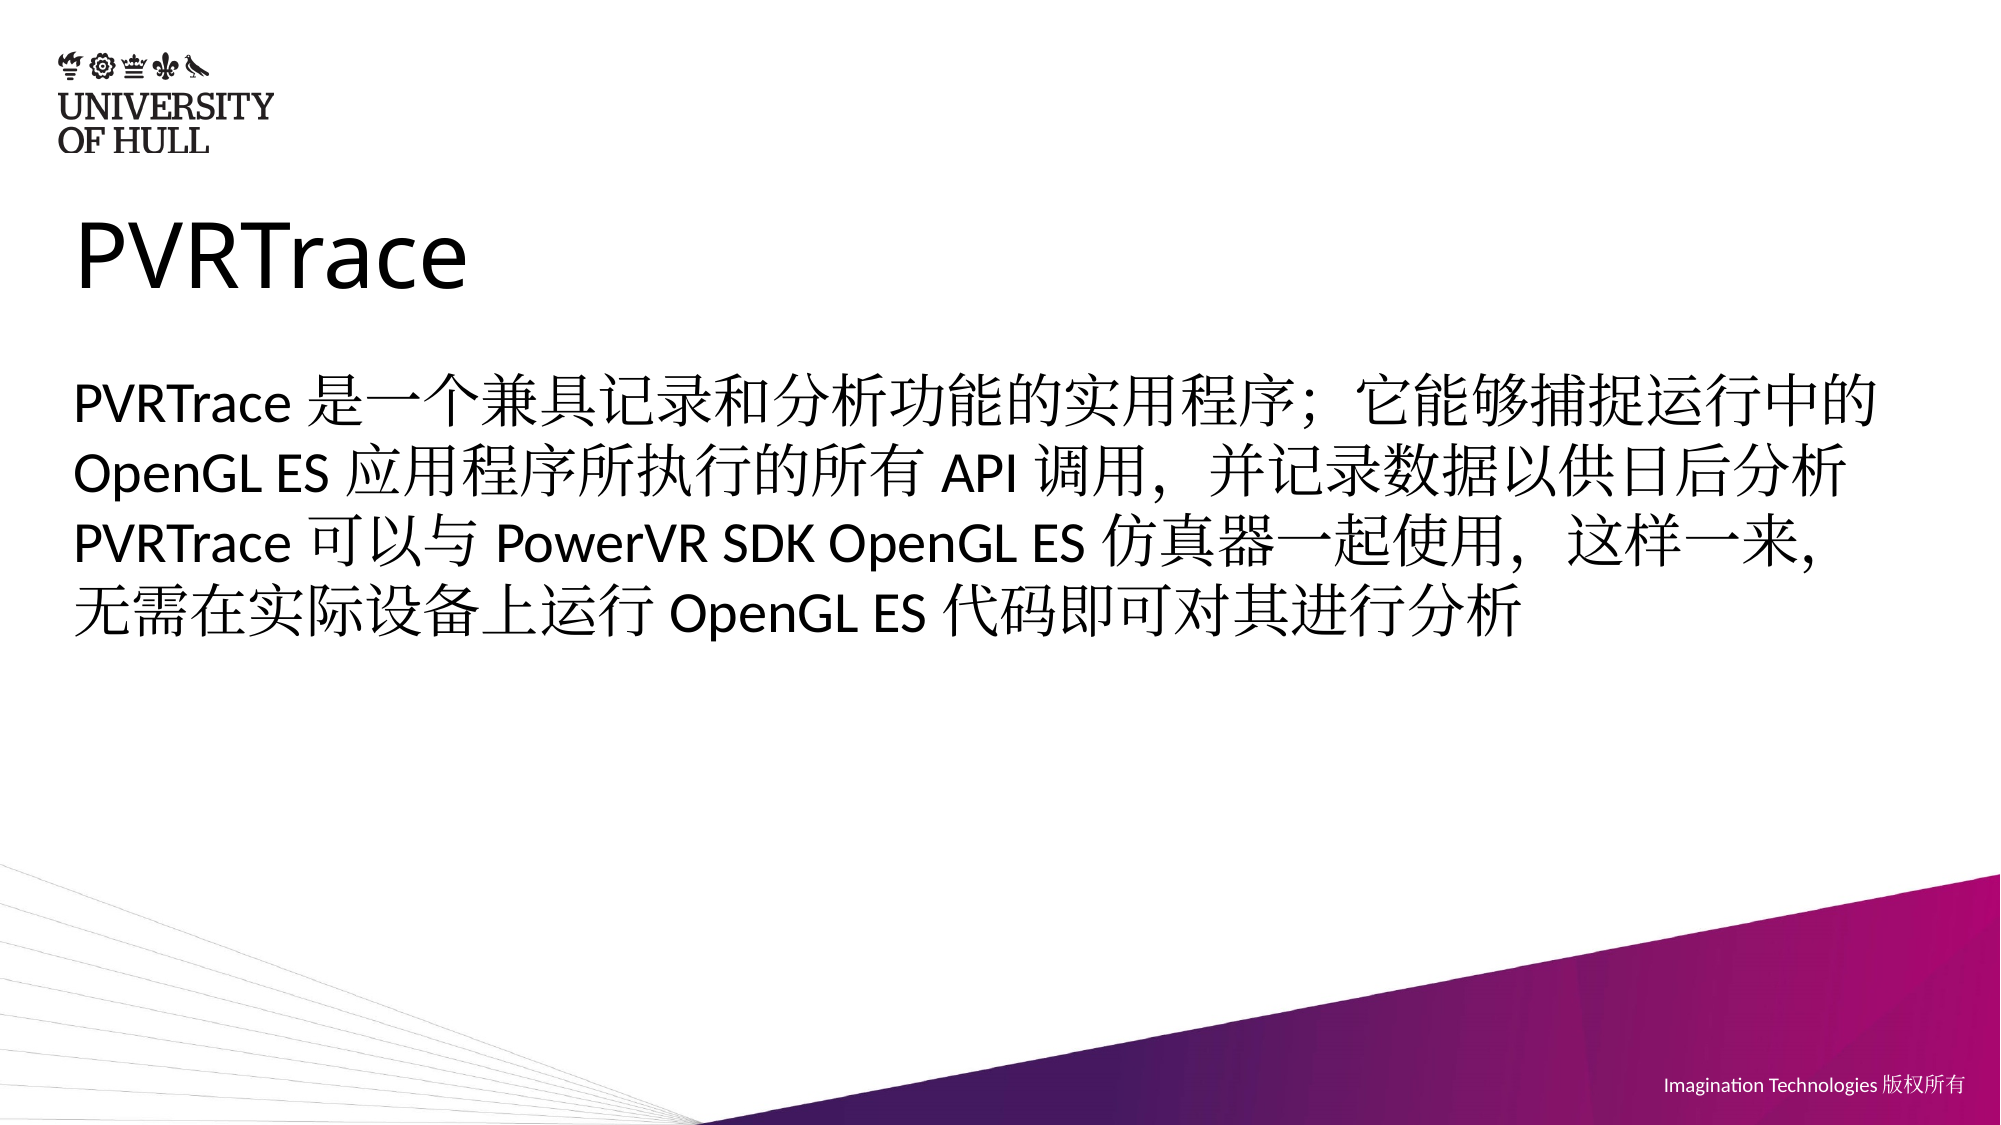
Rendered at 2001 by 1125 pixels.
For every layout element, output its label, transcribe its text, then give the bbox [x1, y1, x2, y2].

picture [0, 0, 2000, 1125]
title PVRTrace [57, 178, 1931, 340]
list PVRTrace是一个兼具记录和分析功能的实用程序；它能够捕捉运行中的OpenGL ES应用程序所执行的所有API调用，并记录数据以供日后分析 PVRTrace可以与PowerVR SDK OpenGL ES仿真器一起使用，这样一来，无需在实际设备上运行OpenGL ES代码即可对其进行分析 [57, 356, 1931, 1074]
